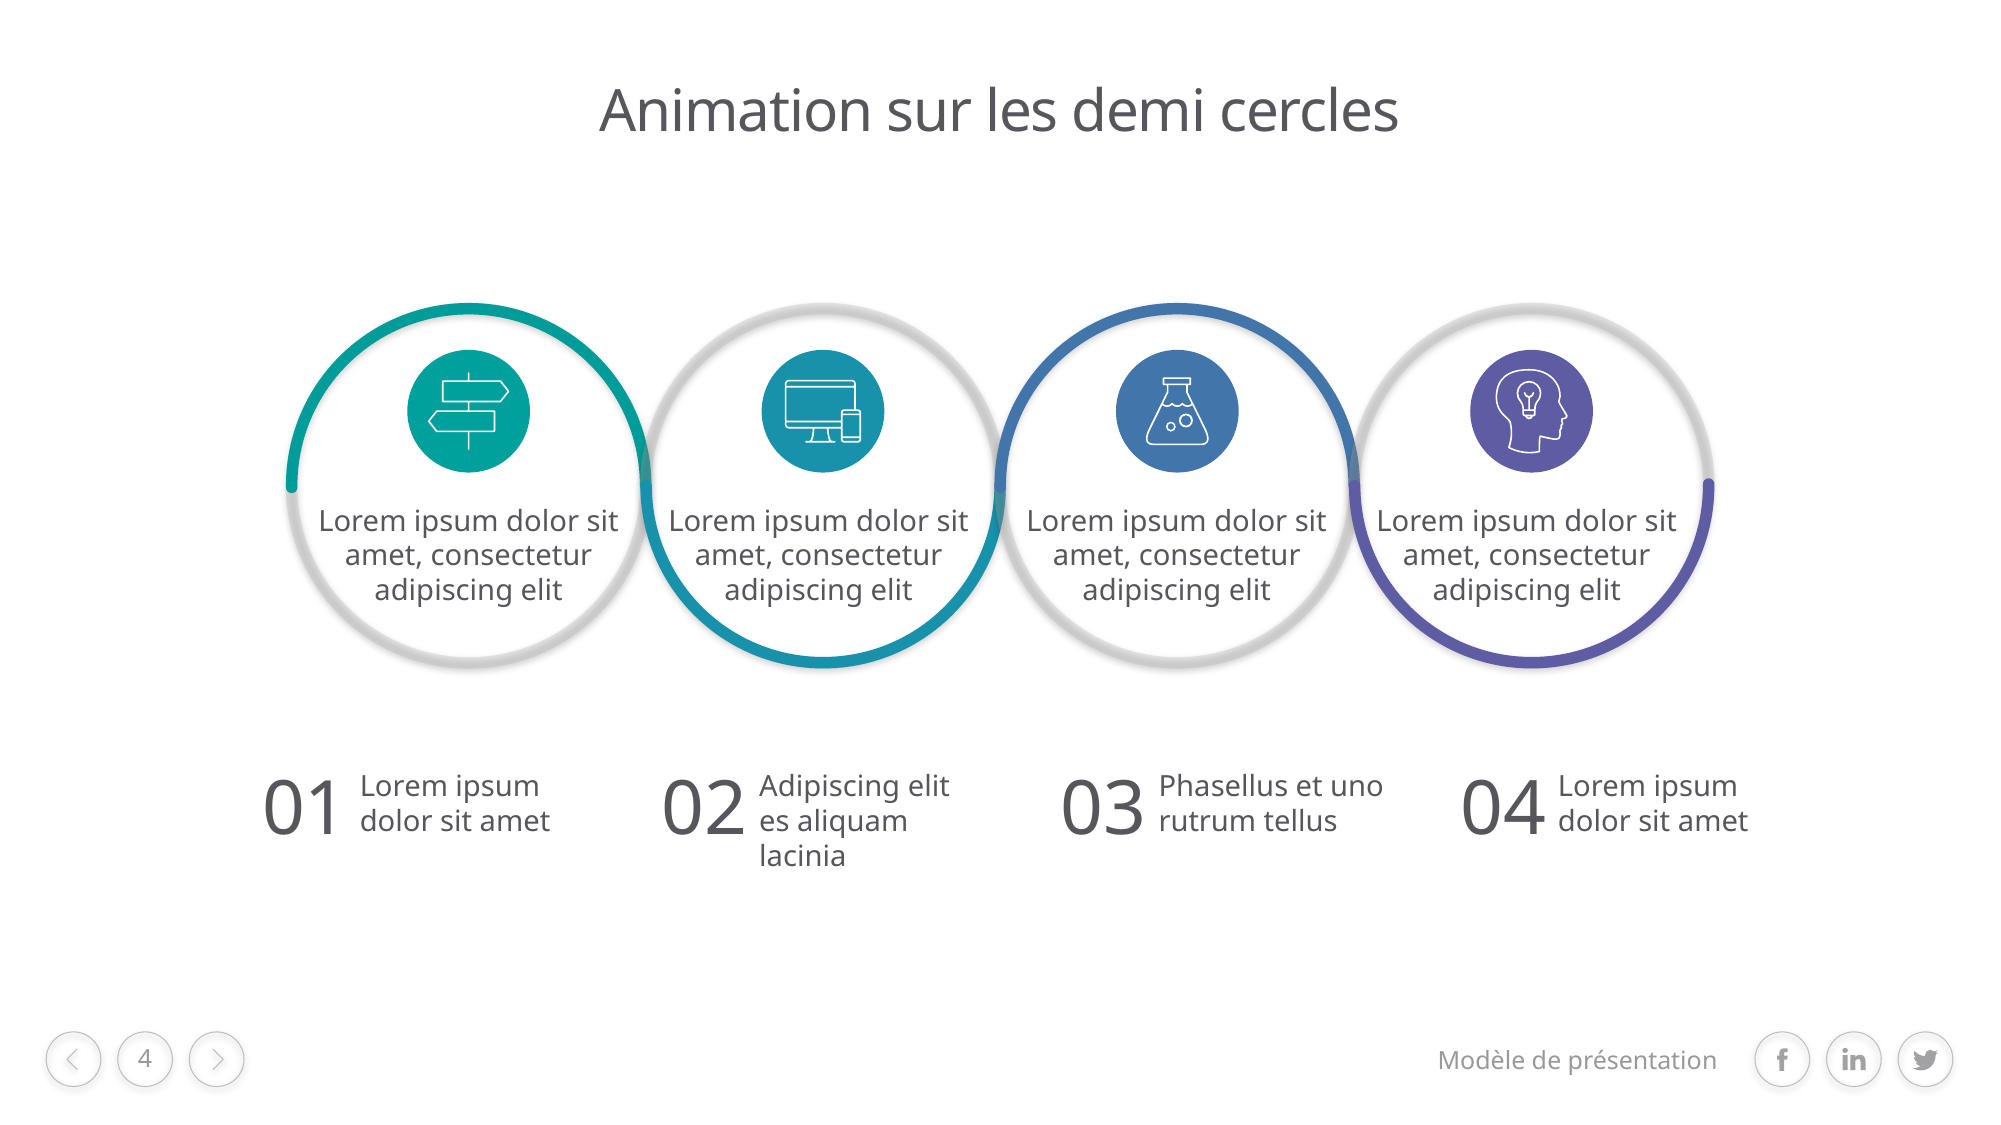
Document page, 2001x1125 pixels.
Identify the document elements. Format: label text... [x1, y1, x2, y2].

text_box [290, 307, 644, 489]
text_box [645, 484, 994, 494]
text_box Lorem ipsum dolor sit amet [1577, 759, 1800, 845]
text_box 04 [1445, 751, 1577, 857]
text_box 03 [1046, 751, 1177, 857]
text_box [1408, 614, 1655, 664]
text_box [1353, 483, 1710, 530]
text_box [645, 307, 998, 485]
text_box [1115, 349, 1239, 473]
text_box Lorem ipsum dolor sit amet, consectetur adipiscing elit [641, 494, 996, 614]
text_box [290, 486, 640, 496]
text_box [999, 486, 1349, 494]
title Animation sur les demi cercles [150, 45, 1850, 180]
text_box 02 [646, 751, 778, 857]
text_box [345, 614, 593, 664]
text_box [1353, 307, 1710, 485]
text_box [407, 349, 531, 473]
text_box Lorem ipsum dolor sit amet [379, 759, 601, 845]
text_box Adipiscing elit es aliquam lacinia [744, 759, 1001, 880]
text_box Lorem ipsum dolor sit amet, consectetur adipiscing elit [999, 494, 1349, 614]
text_box [999, 307, 1353, 489]
text_box [700, 614, 947, 664]
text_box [761, 349, 885, 473]
text_box Phasellus et uno rutrum tellus [1177, 759, 1400, 845]
text_box Lorem ipsum dolor sit amet, consectetur adipiscing elit [1349, 494, 1704, 614]
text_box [1469, 349, 1594, 473]
text_box [1053, 614, 1301, 664]
text_box 01 [247, 751, 379, 857]
text_box Lorem ipsum dolor sit amet, consectetur adipiscing elit [291, 494, 641, 614]
